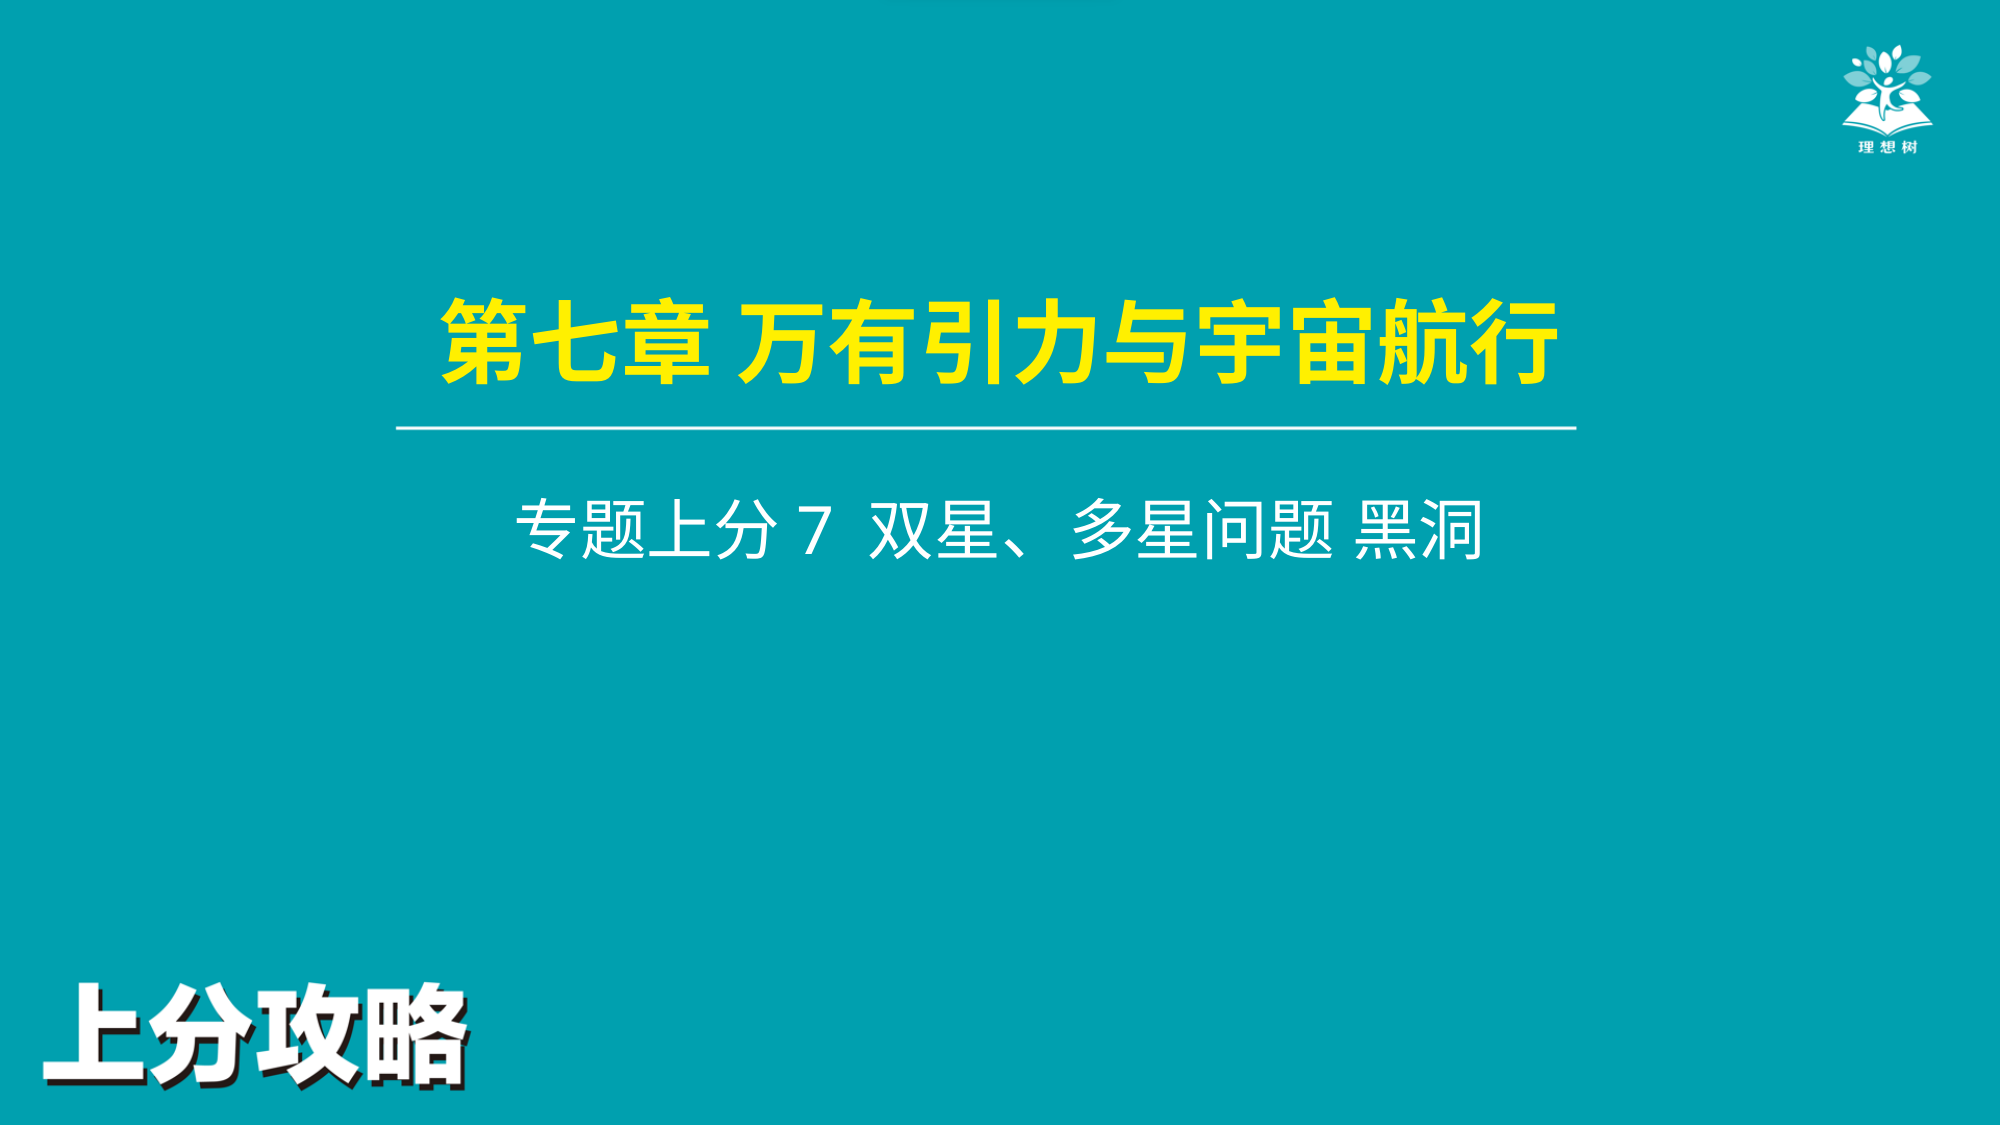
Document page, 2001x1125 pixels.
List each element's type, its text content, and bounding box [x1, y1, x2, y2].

picture [0, 413, 2000, 472]
text_box 专题上分7 双星、多星问题 黑洞 [0, 472, 2000, 579]
picture [0, 0, 2000, 265]
picture [0, 579, 2000, 1125]
text_box 第七章 万有引力与宇宙航行 [0, 265, 2000, 413]
